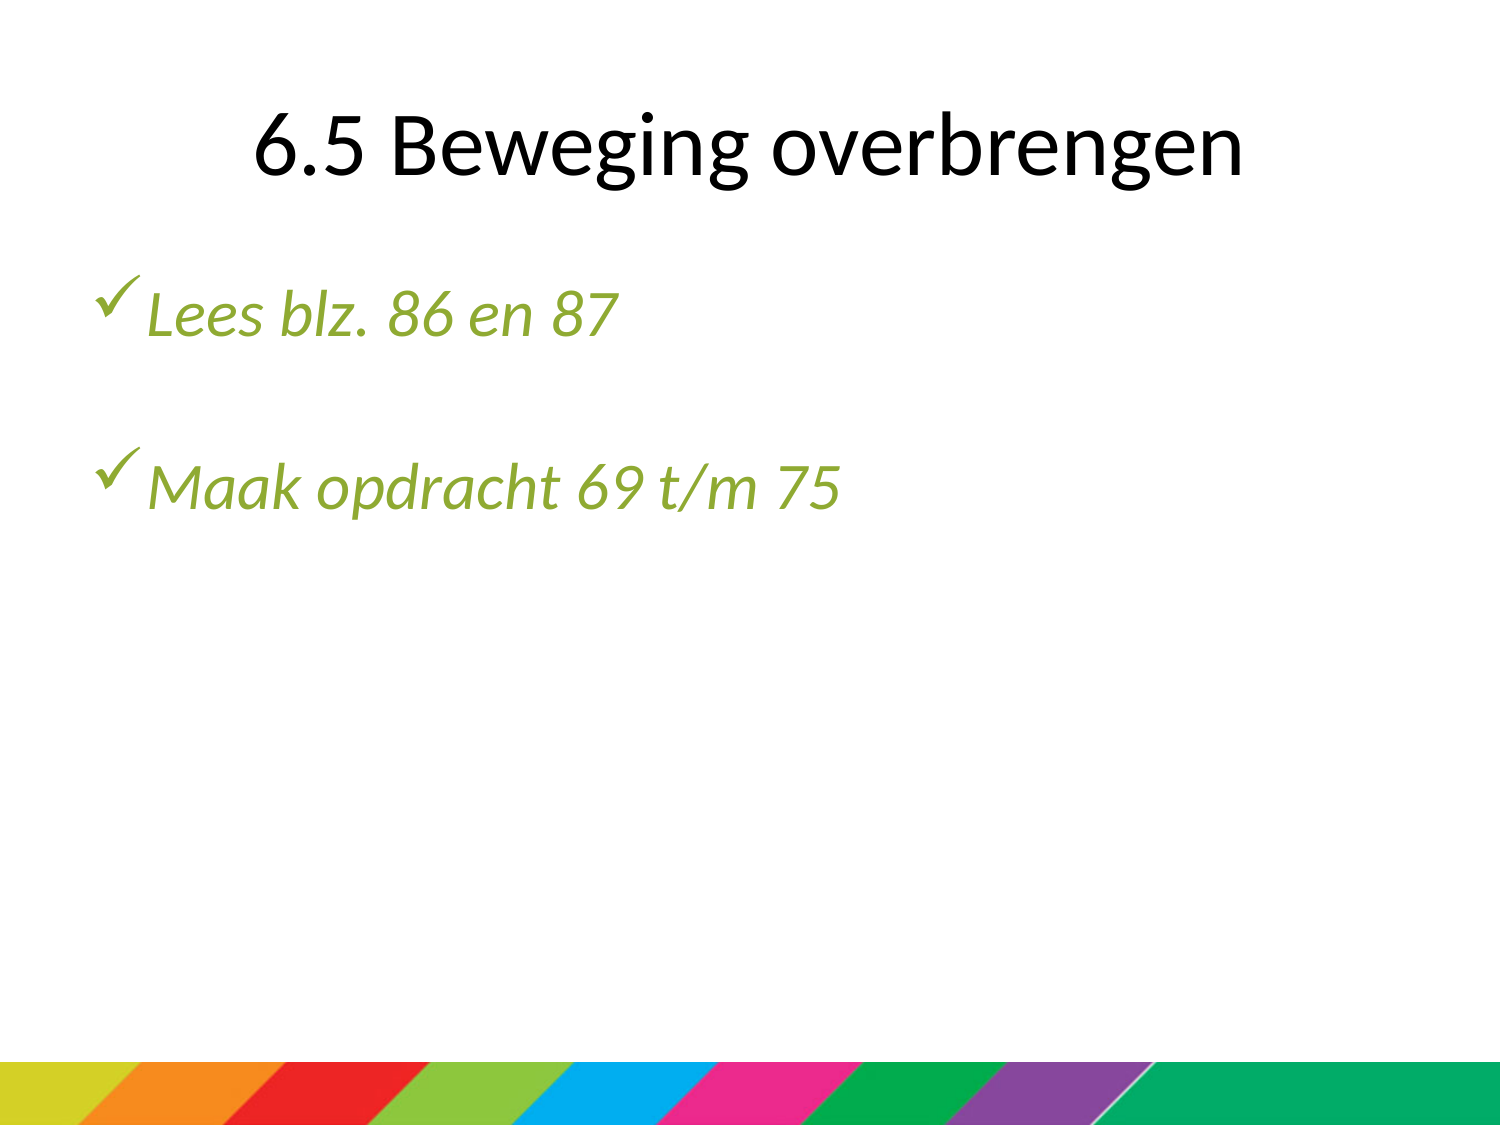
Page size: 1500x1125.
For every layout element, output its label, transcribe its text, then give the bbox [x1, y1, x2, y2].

picture [0, 1062, 574, 1125]
picture [656, 1062, 1500, 1125]
title 6.5 Beweging overbrengen [75, 45, 1425, 233]
list Lees blz. 86 en 87 Maak opdracht 69 t/m 75 [75, 262, 1425, 1005]
